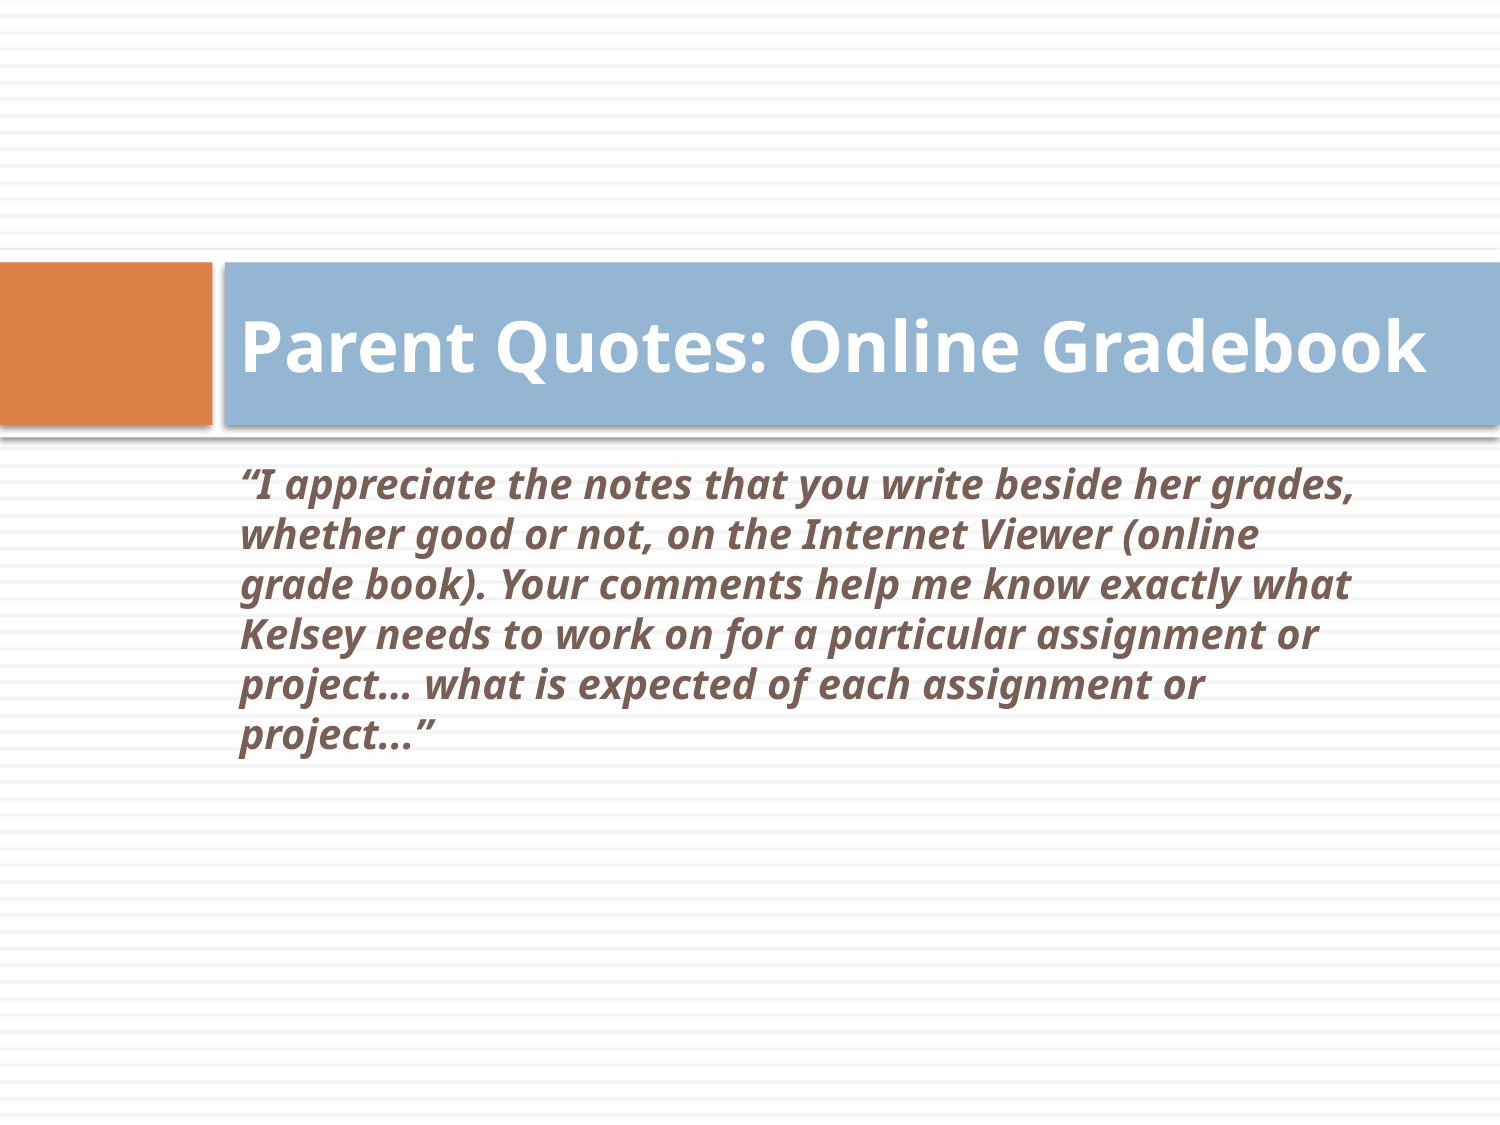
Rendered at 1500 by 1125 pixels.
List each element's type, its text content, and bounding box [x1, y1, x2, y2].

title Parent Quotes: Online Gradebook [225, 262, 1475, 425]
list “I appreciate the notes that you write beside her grades, whether good or not, on the Internet Viewer (online grade book). Your comments help me know exactly what Kelsey needs to work on for a particular assignment or project… what is expected of each assignment or project...” [225, 450, 1394, 925]
